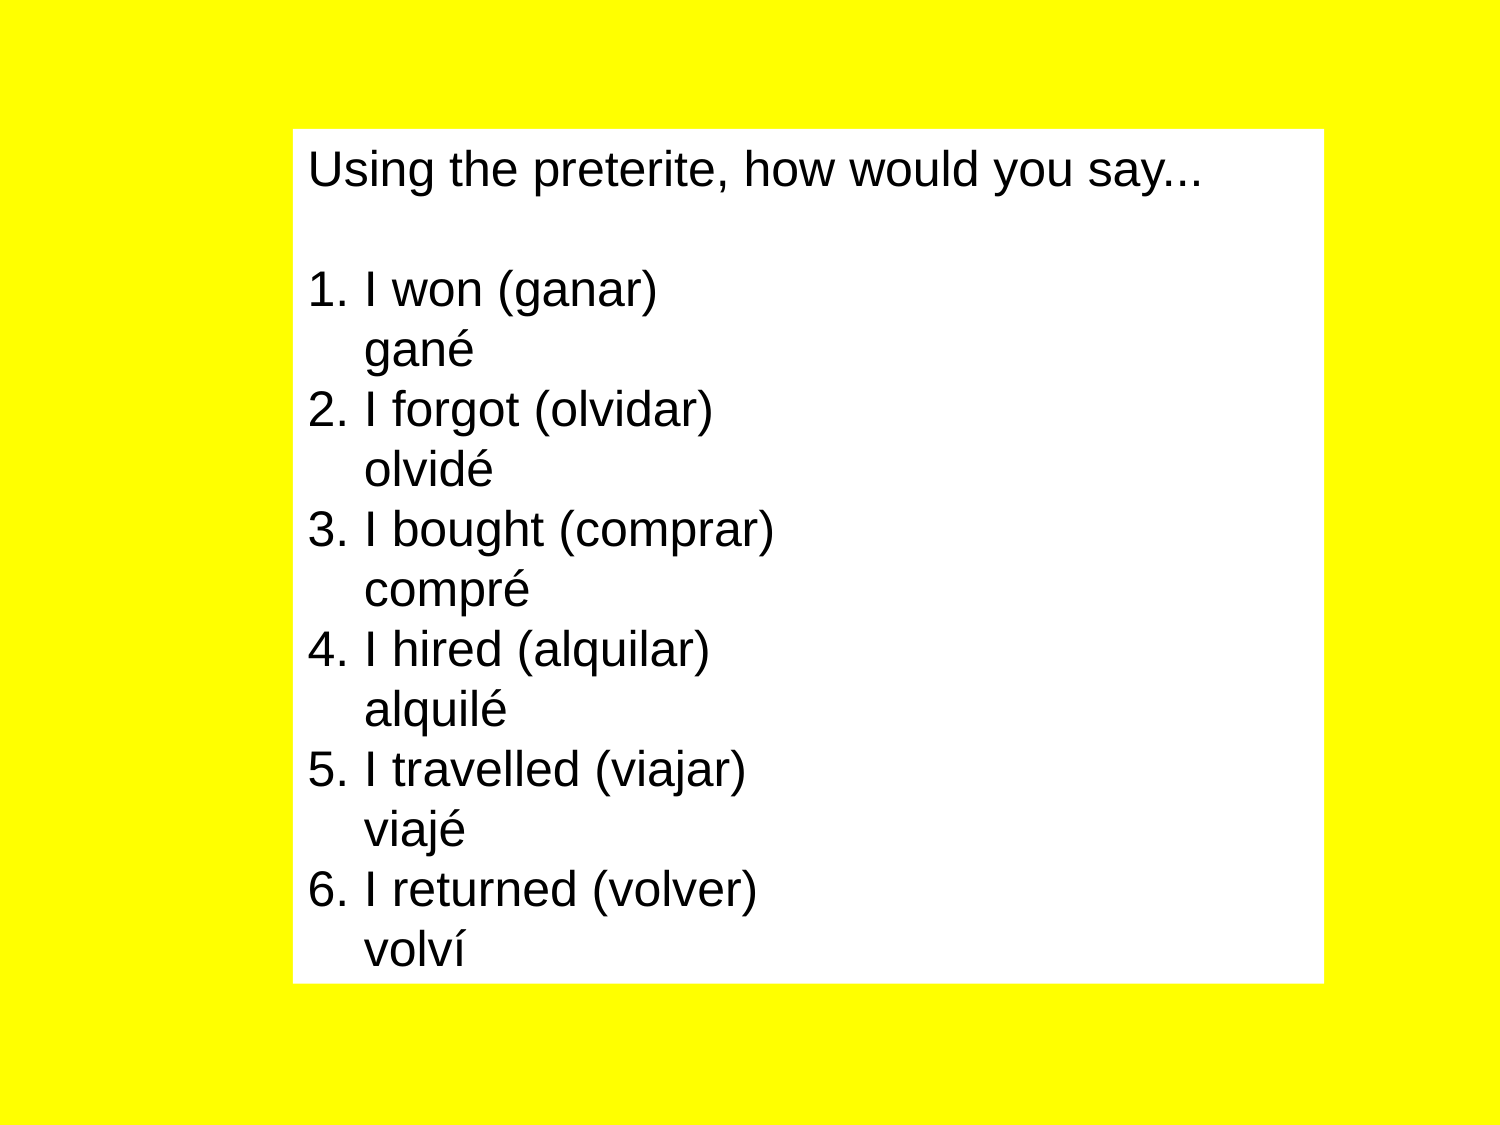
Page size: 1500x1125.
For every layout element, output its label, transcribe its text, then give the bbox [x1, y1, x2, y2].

text_box Using the preterite, how would you say... I won (ganar) gané 2. I forgot (olvidar) olvidé 3. I bought (comprar) compré 4. I hired (alquilar) alquilé 5. I travelled (viajar) viajé 6. I returned (volver) volví [292, 128, 1325, 984]
